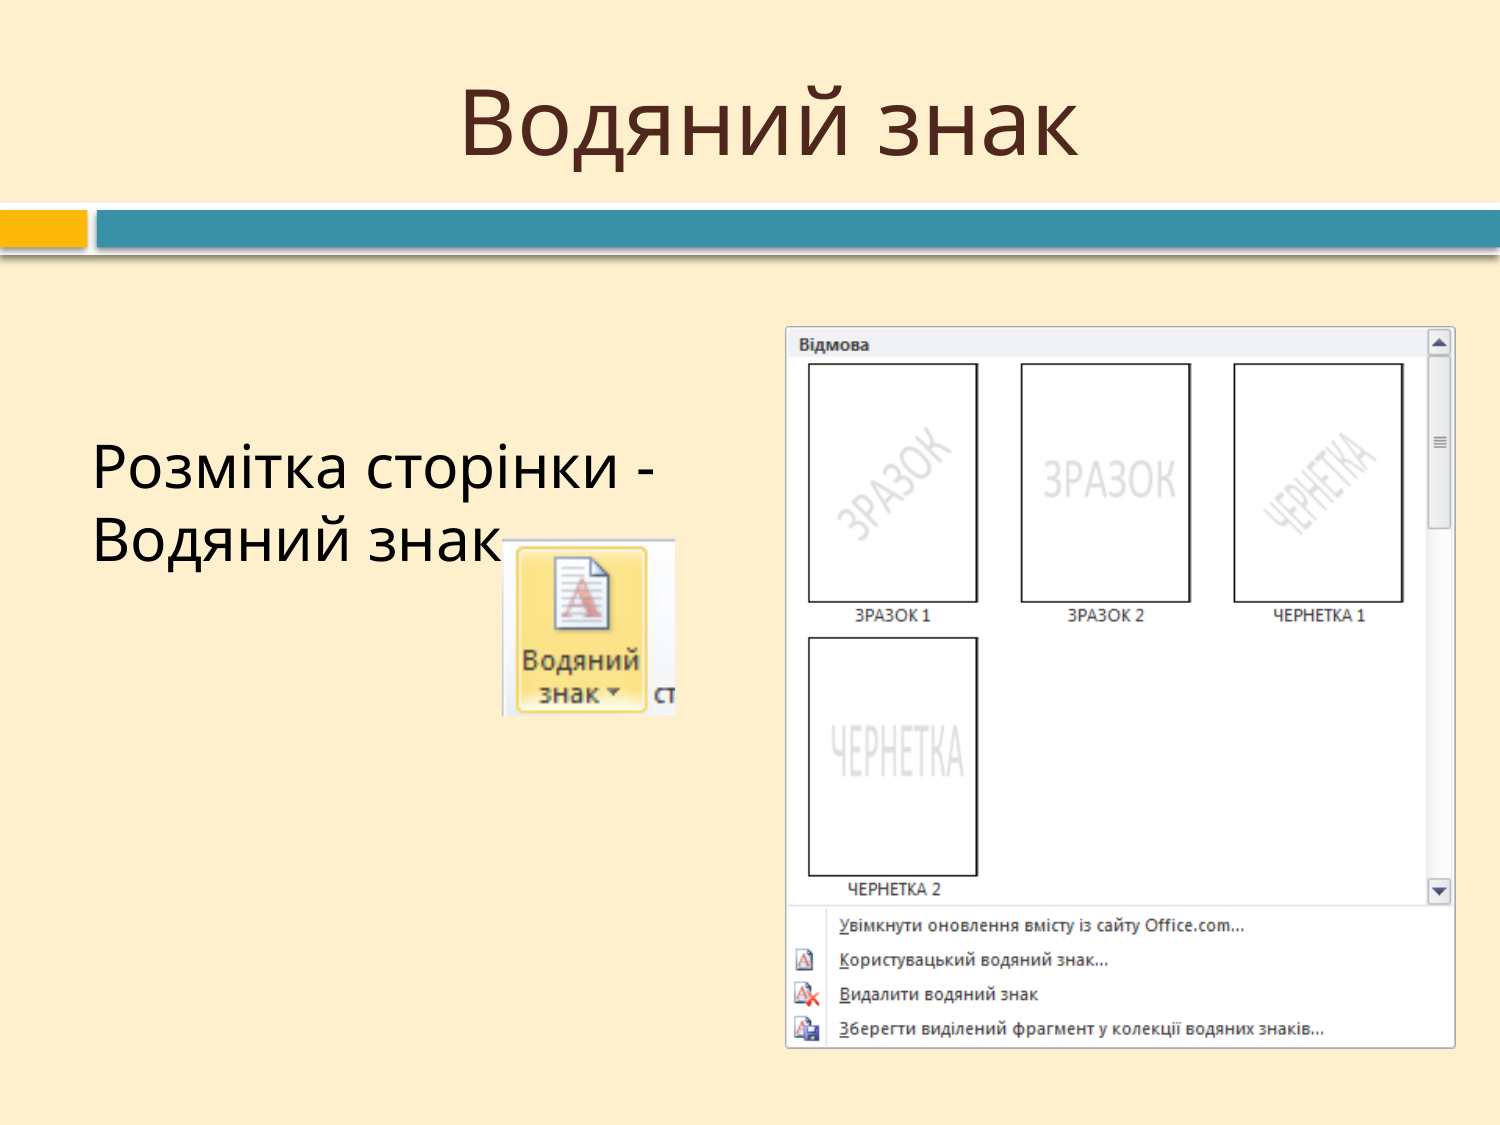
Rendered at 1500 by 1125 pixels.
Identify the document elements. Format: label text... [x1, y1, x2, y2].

picture [501, 538, 676, 717]
list Розмітка сторінки - Водяний знак [76, 420, 752, 615]
picture [785, 326, 1457, 1049]
title Водяний знак [100, 37, 1438, 200]
